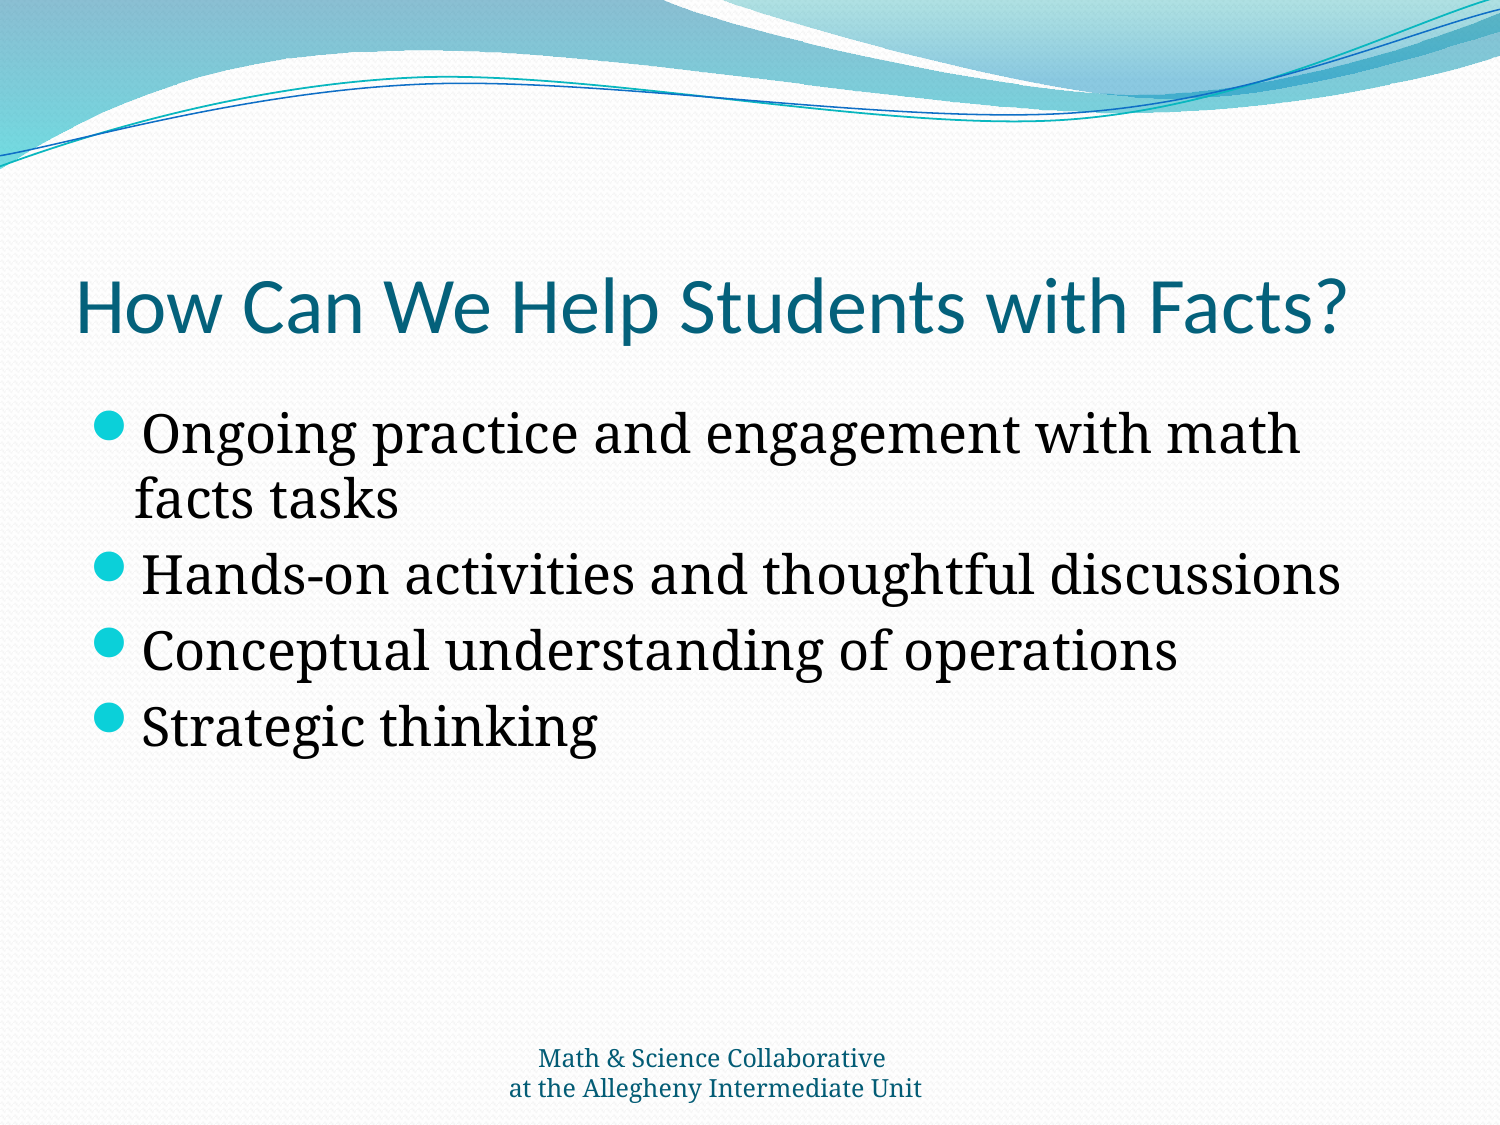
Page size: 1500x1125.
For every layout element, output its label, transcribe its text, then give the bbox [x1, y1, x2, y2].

list Ongoing practice and engagement with math facts tasks Hands-on activities and thoughtful discussions Conceptual understanding of operations Strategic thinking [75, 392, 1425, 1113]
title How Can We Help Students with Facts? [75, 162, 1425, 350]
footer Math & Science Collaborative at the Allegheny Intermediate Unit [437, 1042, 988, 1103]
